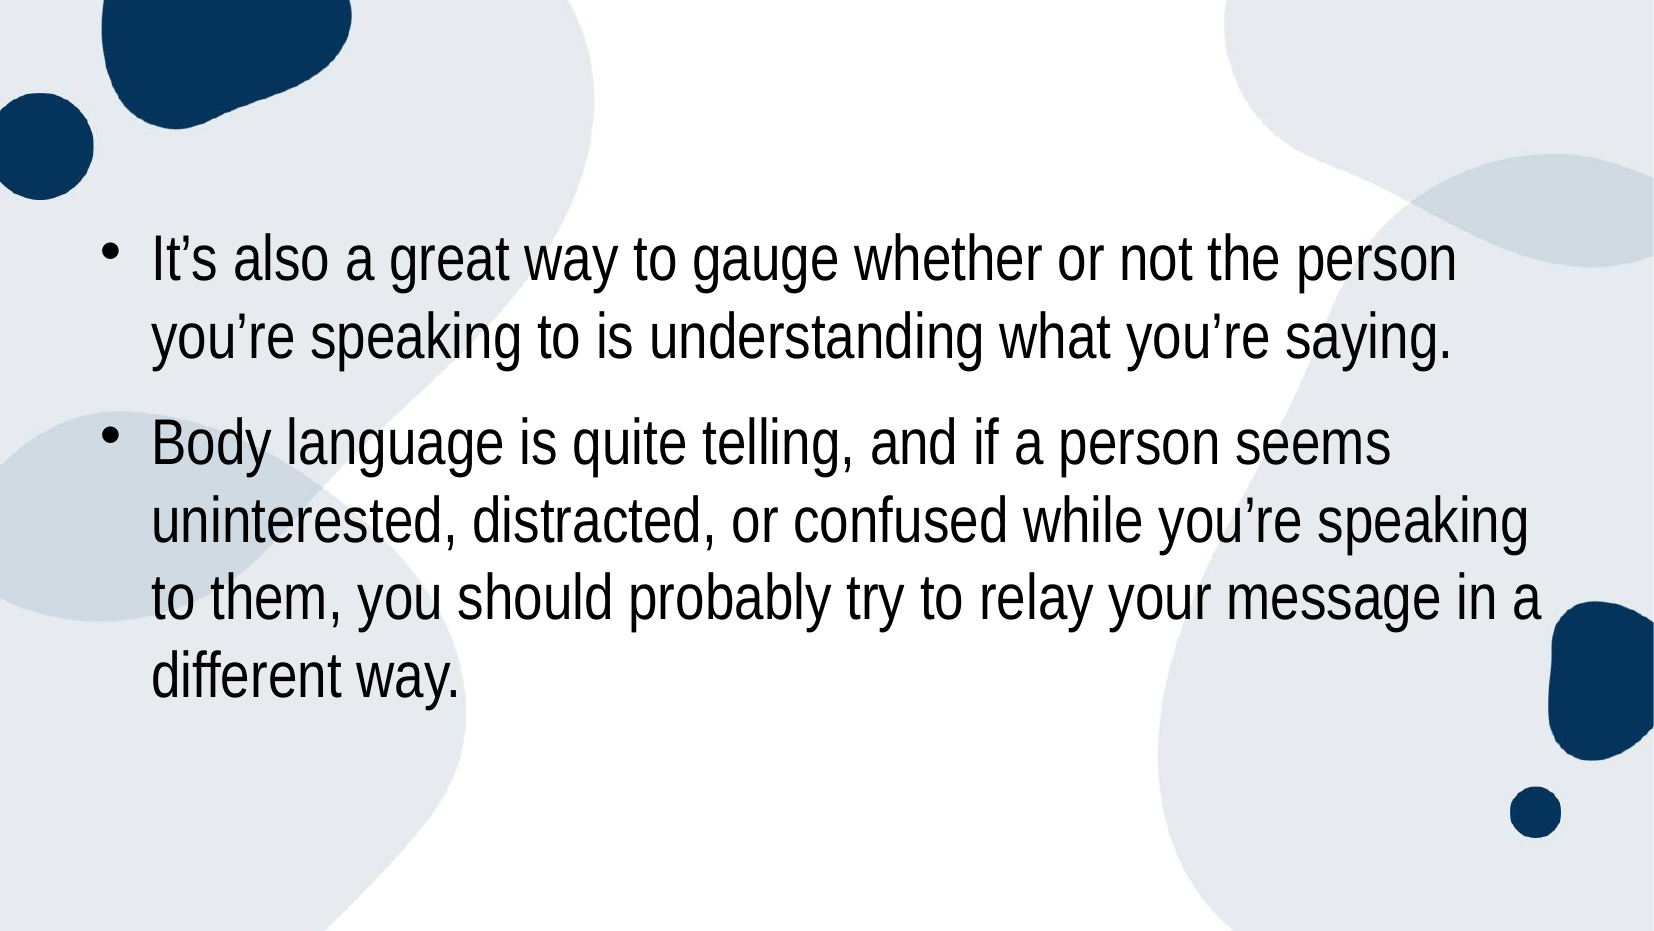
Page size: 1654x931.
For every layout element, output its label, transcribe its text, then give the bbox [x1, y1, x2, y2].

list It’s also a great way to gauge whether or not the person you’re speaking to is understanding what you’re saying. Body language is quite telling, and if a person seems uninterested, distracted, or confused while you’re speaking to them, you should probably try to relay your message in a different way. [82, 215, 1571, 715]
picture [0, 0, 1654, 931]
